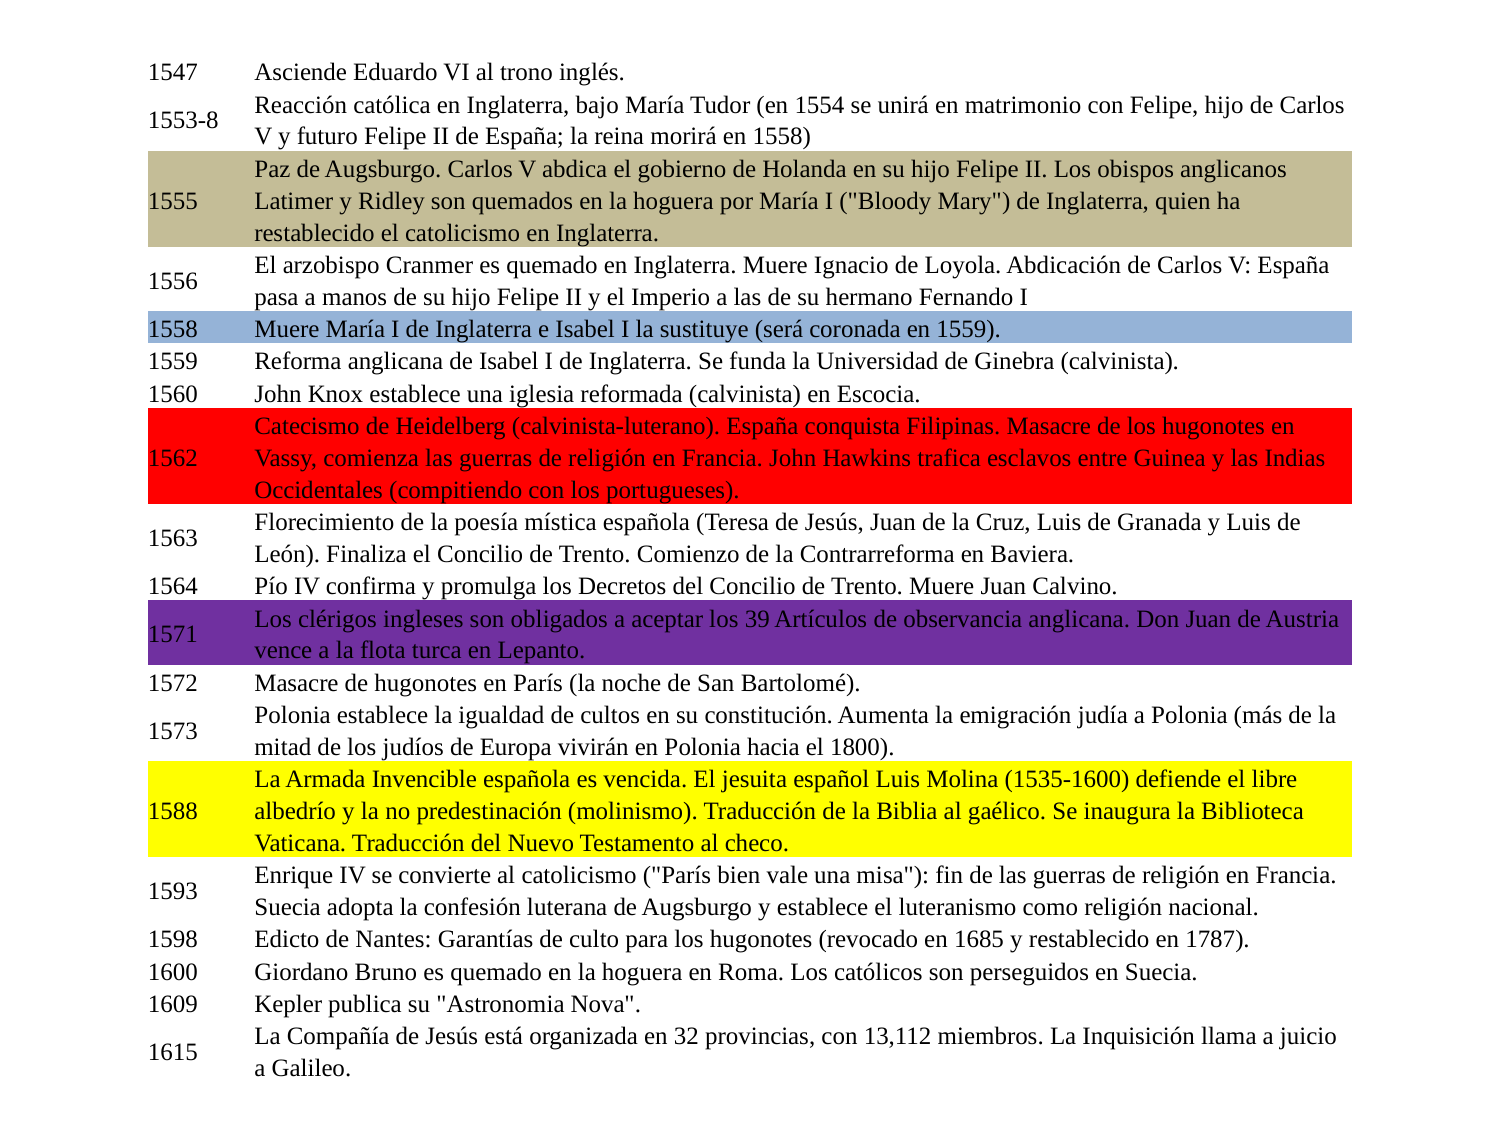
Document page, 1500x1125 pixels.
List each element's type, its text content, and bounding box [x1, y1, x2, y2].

table_cell 1609 [148, 986, 254, 1018]
table_cell La Armada Invencible española es vencida. El jesuita español Luis Molina (1535-1600) defiende el libre albedrío y la no predestinación (molinismo). Traducción de la Biblia al gaélico. Se inaugura la Biblioteca Vaticana. Traducción del Nuevo Testamento al checo. [254, 761, 1352, 857]
table_cell 1558 [148, 311, 254, 343]
table_cell La Compañía de Jesús está organizada en 32 provincias, con 13,112 miembros. La Inquisición llama a juicio a Galileo. [254, 1018, 1352, 1082]
table_cell 1564 [148, 568, 254, 600]
table_cell Giordano Bruno es quemado en la hoguera en Roma. Los católicos son perseguidos en Suecia. [254, 954, 1352, 986]
table_cell John Knox establece una iglesia reformada (calvinista) en Escocia. [254, 376, 1352, 408]
table_cell Reforma anglicana de Isabel I de Inglaterra. Se funda la Universidad de Ginebra (calvinista). [254, 343, 1352, 376]
table_header 1547 [148, 54, 254, 86]
table_cell Catecismo de Heidelberg (calvinista-luterano). España conquista Filipinas. Masacre de los hugonotes en Vassy, comienza las guerras de religión en Francia. John Hawkins trafica esclavos entre Guinea y las Indias Occidentales (compitiendo con los portugueses). [254, 408, 1352, 504]
table_cell 1556 [148, 247, 254, 311]
table_cell 1560 [148, 376, 254, 408]
table_cell Pío IV confirma y promulga los Decretos del Concilio de Trento. Muere Juan Calvino. [254, 568, 1352, 600]
table_cell Enrique IV se convierte al catolicismo ("París bien vale una misa"): fin de las guerras de religión en Francia. Suecia adopta la confesión luterana de Augsburgo y establece el luteranismo como religión nacional. [254, 857, 1352, 921]
table_cell Masacre de hugonotes en París (la noche de San Bartolomé). [254, 665, 1352, 697]
table_cell Polonia establece la igualdad de cultos en su constitución. Aumenta la emigración judía a Polonia (más de la mitad de los judíos de Europa vivirán en Polonia hacia el 1800). [254, 697, 1352, 761]
table_cell 1553-8 [148, 86, 254, 151]
table_cell Paz de Augsburgo. Carlos V abdica el gobierno de Holanda en su hijo Felipe II. Los obispos anglicanos Latimer y Ridley son quemados en la hoguera por María I ("Bloody Mary") de Inglaterra, quien ha restablecido el catolicismo en Inglaterra. [254, 151, 1352, 247]
table_cell Muere María I de Inglaterra e Isabel I la sustituye (será coronada en 1559). [254, 311, 1352, 343]
table_cell 1598 [148, 921, 254, 954]
table_cell 1555 [148, 151, 254, 247]
table_cell Florecimiento de la poesía mística española (Teresa de Jesús, Juan de la Cruz, Luis de Granada y Luis de León). Finaliza el Concilio de Trento. Comienzo de la Contrarreforma en Baviera. [254, 504, 1352, 568]
table_cell 1600 [148, 954, 254, 986]
table_cell 1571 [148, 600, 254, 665]
table_cell Reacción católica en Inglaterra, bajo María Tudor (en 1554 se unirá en matrimonio con Felipe, hijo de Carlos V y futuro Felipe II de España; la reina morirá en 1558) [254, 86, 1352, 151]
table_cell Los clérigos ingleses son obligados a aceptar los 39 Artículos de observancia anglicana. Don Juan de Austria vence a la flota turca en Lepanto. [254, 600, 1352, 665]
table_header Asciende Eduardo VI al trono inglés. [254, 54, 1352, 86]
table_cell Kepler publica su "Astronomia Nova". [254, 986, 1352, 1018]
table_cell 1593 [148, 857, 254, 921]
table_cell El arzobispo Cranmer es quemado en Inglaterra. Muere Ignacio de Loyola. Abdicación de Carlos V: España pasa a manos de su hijo Felipe II y el Imperio a las de su hermano Fernando I [254, 247, 1352, 311]
table_cell 1615 [148, 1018, 254, 1082]
table_cell 1588 [148, 761, 254, 857]
table_cell Edicto de Nantes: Garantías de culto para los hugonotes (revocado en 1685 y restablecido en 1787). [254, 921, 1352, 954]
table_cell 1573 [148, 697, 254, 761]
table_cell 1563 [148, 504, 254, 568]
table_cell 1559 [148, 343, 254, 376]
table_cell 1572 [148, 665, 254, 697]
table_cell 1562 [148, 408, 254, 504]
